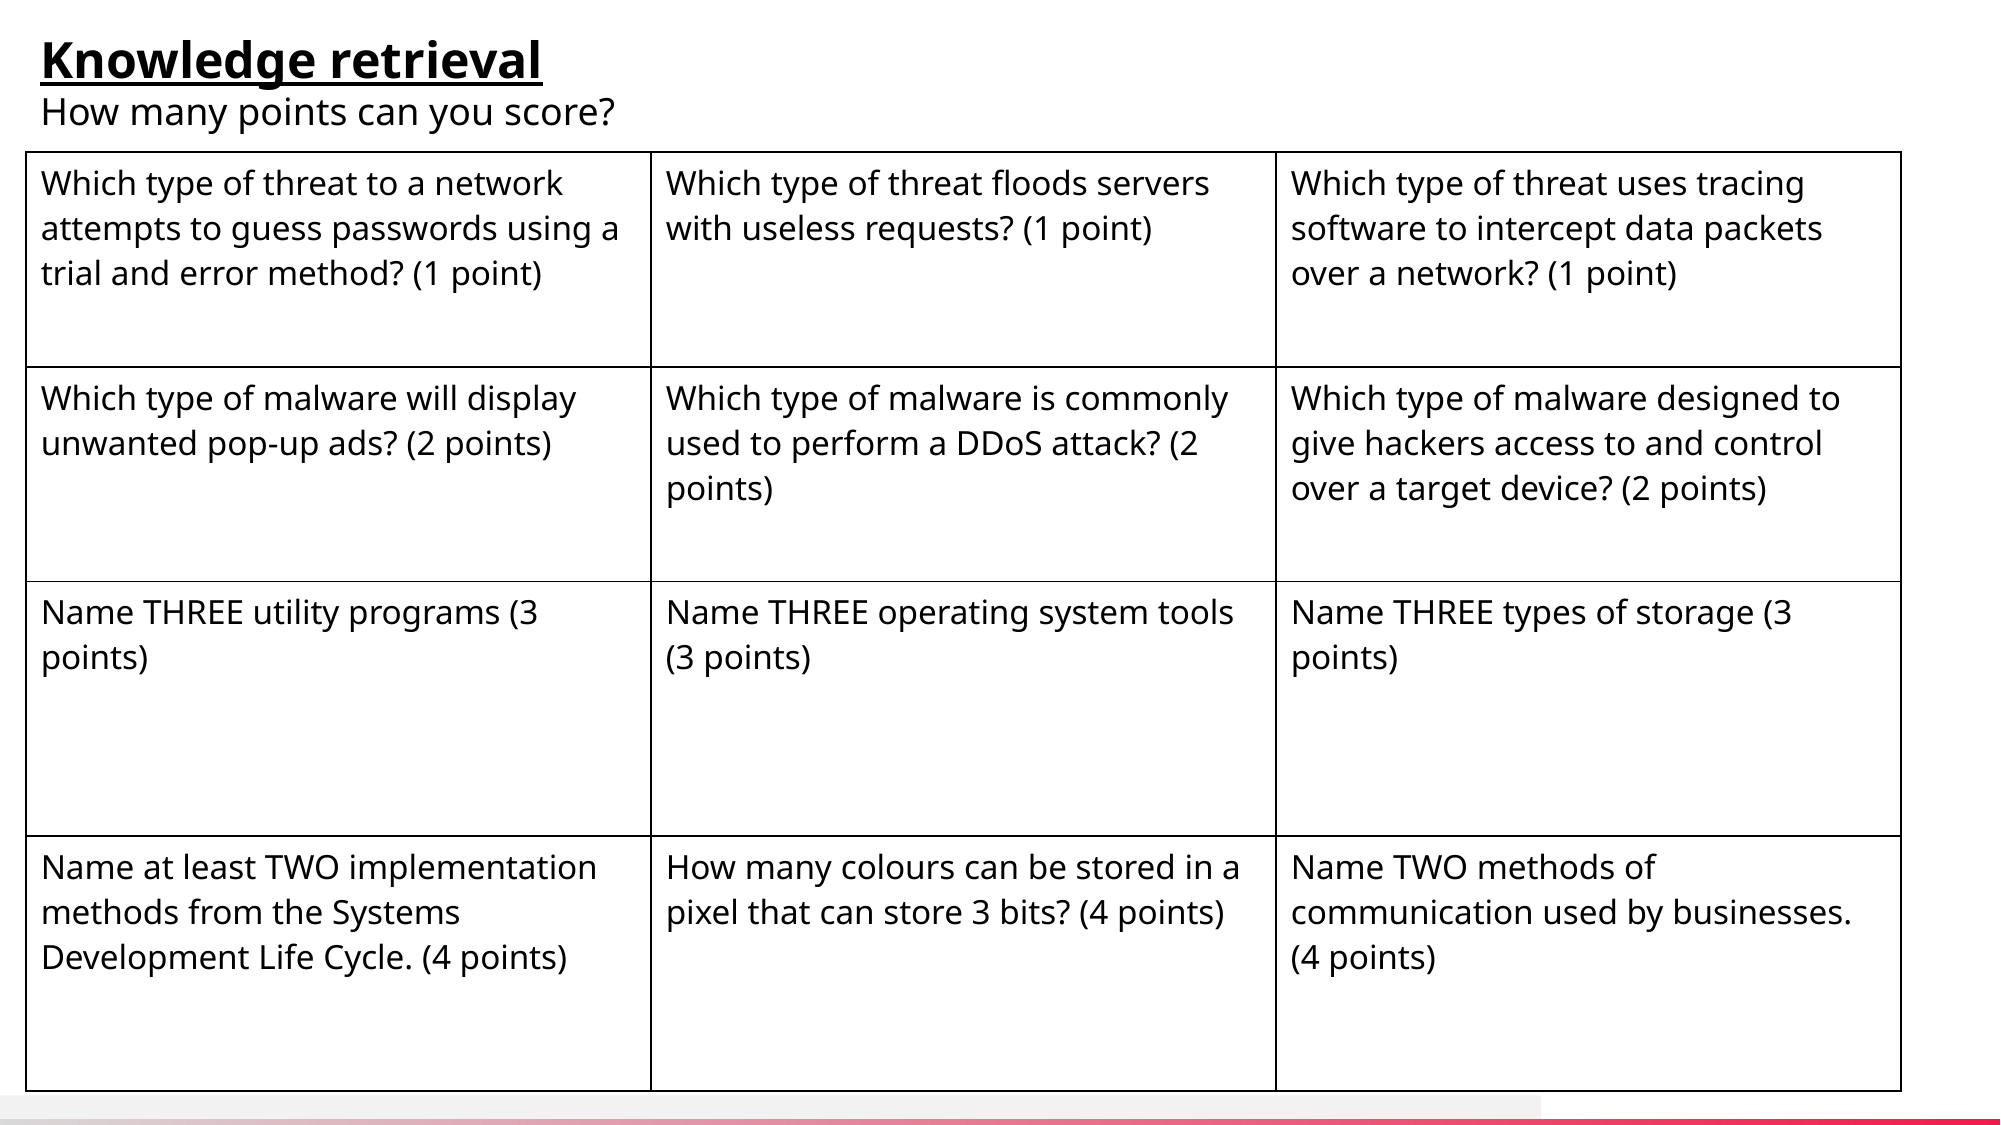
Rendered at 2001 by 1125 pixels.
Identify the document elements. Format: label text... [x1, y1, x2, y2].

text_box Knowledge retrieval How many points can you score? [25, 21, 1095, 141]
table_cell Name at least TWO implementation methods from the Systems Development Life Cycle. (4 points) [27, 837, 650, 1090]
table_cell Name THREE utility programs (3 points) [27, 582, 650, 835]
table_cell Name TWO methods of communication used by businesses. (4 points) [1277, 837, 1900, 1090]
table_cell Name THREE operating system tools (3 points) [652, 582, 1275, 835]
table_cell Name THREE types of storage (3 points) [1277, 582, 1900, 835]
table_header Which type of threat uses tracing software to intercept data packets over a network? (1 point) [1277, 153, 1900, 366]
table_cell Which type of malware is commonly used to perform a DDoS attack? (2 points) [652, 368, 1275, 581]
table_header Which type of threat to a network attempts to guess passwords using a trial and error method? (1 point) [27, 153, 650, 366]
table_cell Which type of malware will display unwanted pop-up ads? (2 points) [27, 368, 650, 581]
table_cell How many colours can be stored in a pixel that can store 3 bits? (4 points) [652, 837, 1275, 1090]
table_header Which type of threat floods servers with useless requests? (1 point) [652, 153, 1275, 366]
table_cell Which type of malware designed to give hackers access to and control over a target device? (2 points) [1277, 368, 1900, 581]
